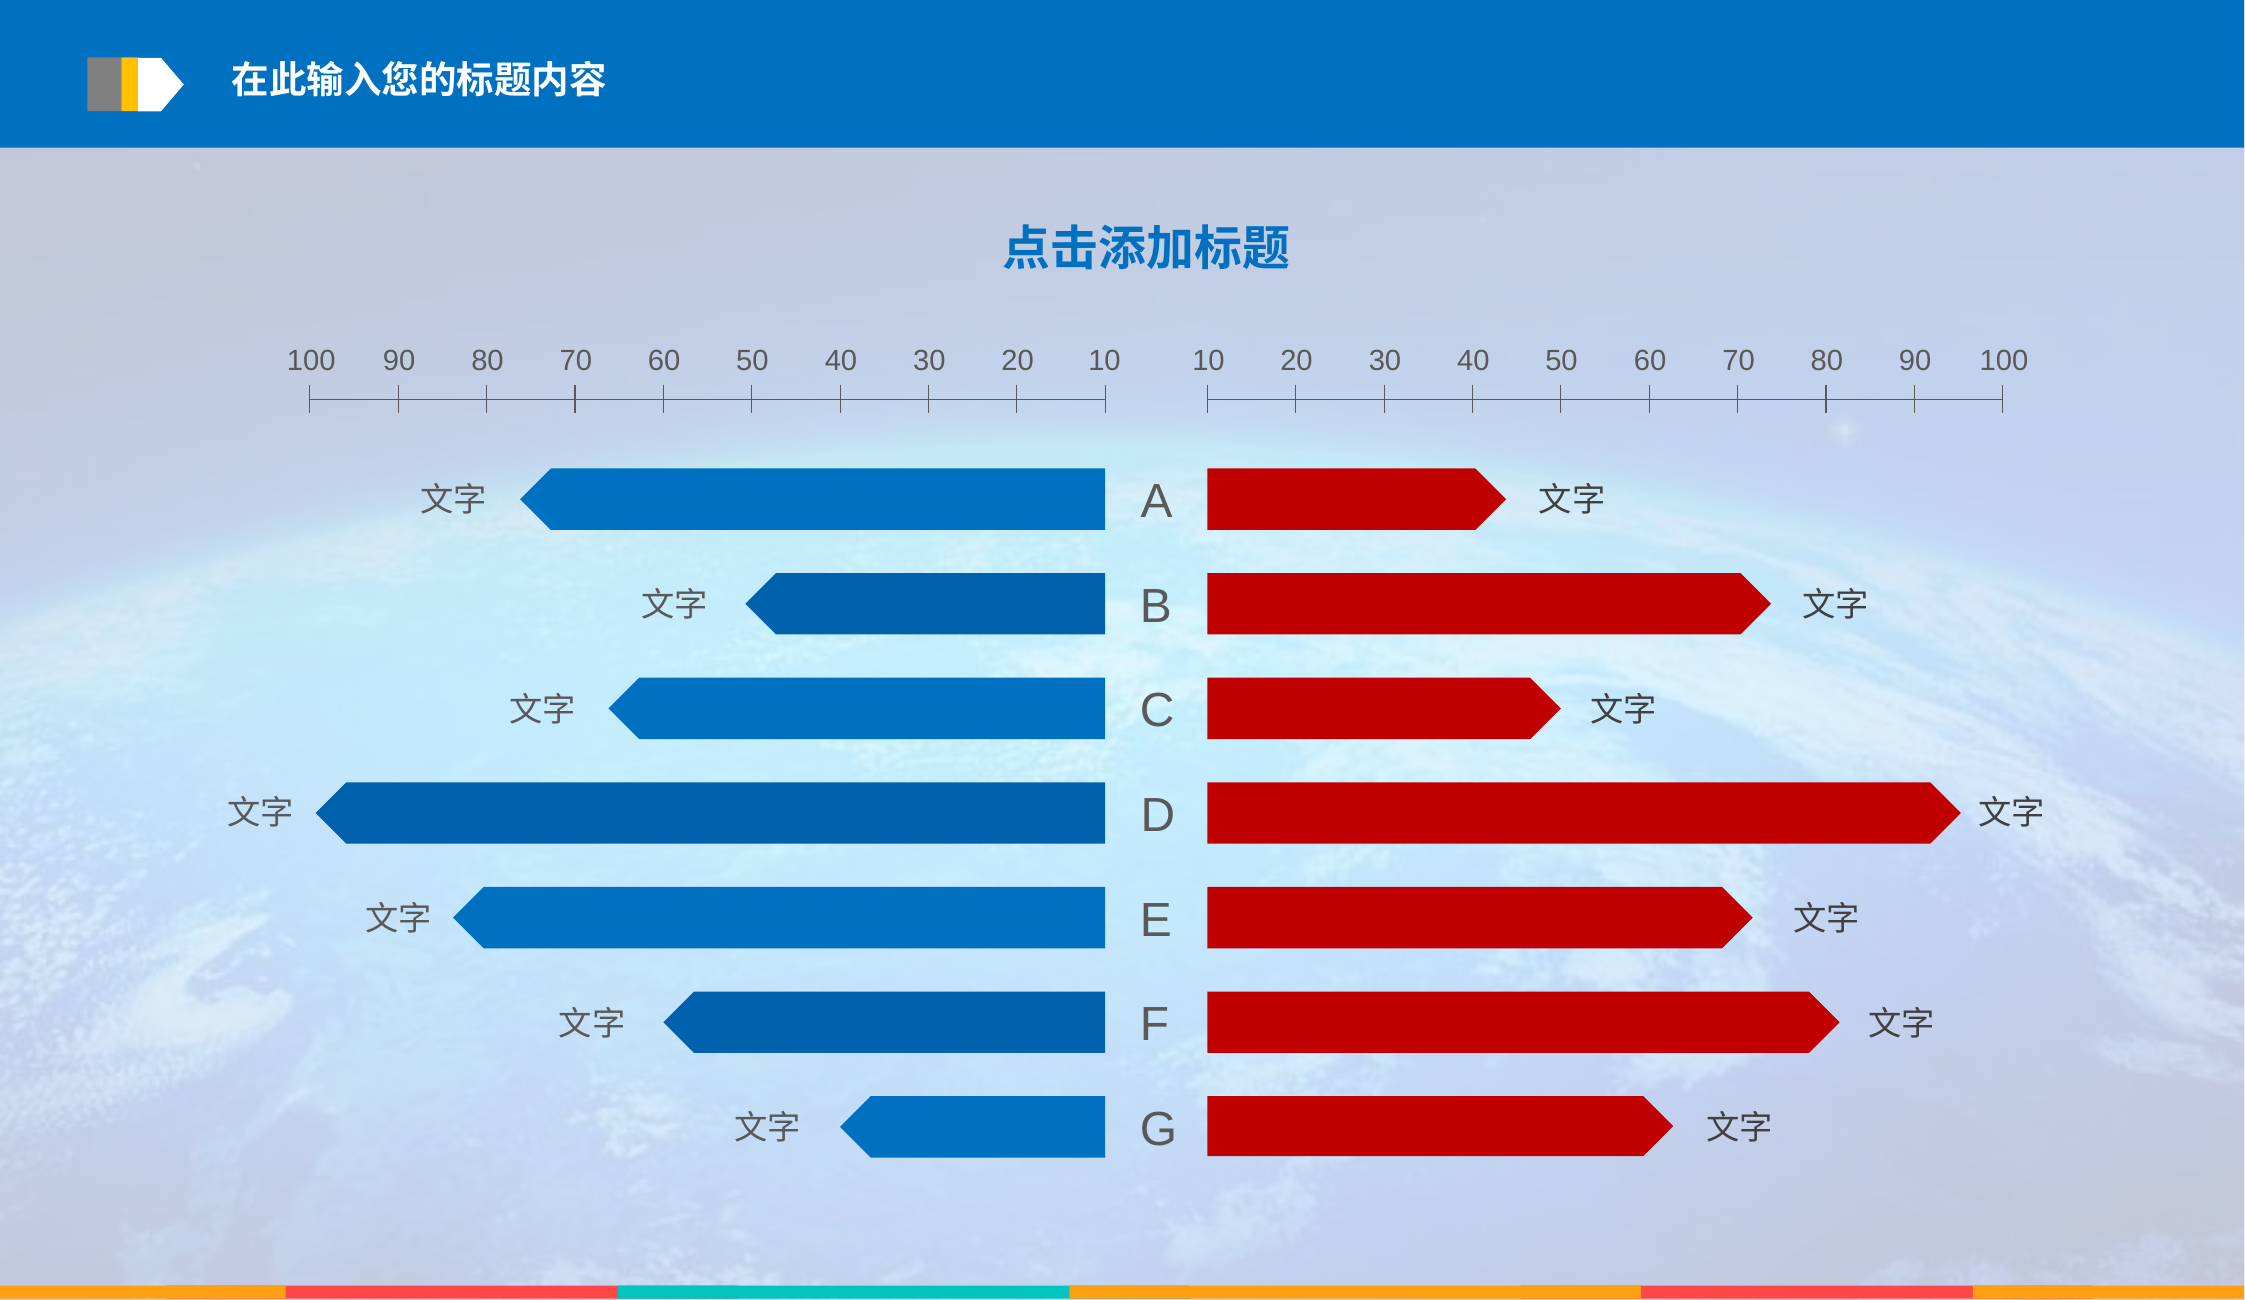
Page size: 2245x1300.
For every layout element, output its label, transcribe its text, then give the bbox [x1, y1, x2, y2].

text_box [0, 0, 2245, 149]
text_box 20 [1263, 332, 1331, 385]
text_box 文字 [1961, 782, 2063, 840]
text_box [1206, 676, 1563, 741]
text_box 50 [1528, 332, 1596, 385]
text_box [617, 1284, 1068, 1300]
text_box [1207, 385, 2003, 413]
text_box 10 [1175, 332, 1243, 385]
text_box [518, 467, 1107, 531]
text_box 文字 [1689, 1097, 1790, 1155]
text_box E [1122, 879, 1190, 955]
text_box 60 [630, 332, 698, 385]
text_box [743, 572, 1107, 636]
text_box 文字 [403, 470, 505, 527]
text_box [661, 990, 1107, 1054]
text_box 文字 [1522, 470, 1623, 527]
text_box 90 [1881, 332, 1949, 385]
text_box 文字 [1785, 574, 1887, 632]
text_box 100 [1962, 332, 2046, 385]
text_box 70 [1705, 332, 1772, 385]
text_box 40 [1440, 332, 1507, 385]
text_box [1206, 990, 1841, 1054]
text_box 80 [1793, 332, 1861, 385]
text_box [87, 57, 184, 112]
text_box 文字 [492, 679, 594, 737]
text_box [1206, 885, 1755, 950]
text_box 在此输入您的标题内容 [219, 49, 998, 108]
text_box 文字 [1851, 993, 1953, 1051]
text_box 50 [719, 332, 786, 385]
text_box [1206, 572, 1773, 636]
text_box 文字 [624, 574, 726, 632]
text_box [1206, 1095, 1675, 1158]
text_box [1206, 467, 1508, 531]
text_box F [1122, 984, 1187, 1059]
text_box 70 [542, 332, 610, 385]
text_box 文字 [1776, 888, 1878, 946]
text_box 文字 [717, 1097, 818, 1155]
text_box 文字 [1573, 679, 1675, 737]
text_box B [1122, 565, 1190, 641]
text_box 文字 [348, 888, 450, 946]
text_box 40 [807, 332, 875, 385]
text_box [451, 885, 1107, 950]
text_box G [1122, 1088, 1195, 1164]
text_box [1068, 1284, 1642, 1300]
text_box [606, 676, 1107, 741]
text_box [314, 781, 1107, 845]
text_box [838, 1095, 1107, 1159]
text_box 文字 [541, 993, 643, 1051]
text_box 30 [1351, 332, 1419, 385]
text_box A [1123, 461, 1190, 536]
text_box 20 [984, 332, 1052, 385]
text_box 30 [896, 332, 963, 385]
text_box [1972, 1284, 2245, 1300]
text_box 点击添加标题 [985, 209, 1309, 284]
text_box 10 [1071, 332, 1139, 385]
text_box D [1123, 775, 1193, 850]
text_box [1642, 1284, 1972, 1300]
text_box 文字 [210, 782, 311, 840]
text_box 60 [1616, 332, 1684, 385]
text_box 80 [454, 332, 521, 385]
text_box C [1122, 670, 1192, 745]
text_box [1206, 781, 1961, 845]
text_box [309, 385, 1106, 413]
text_box [0, 1284, 287, 1300]
text_box 90 [365, 332, 433, 385]
text_box 100 [269, 332, 353, 385]
text_box [287, 1284, 617, 1300]
